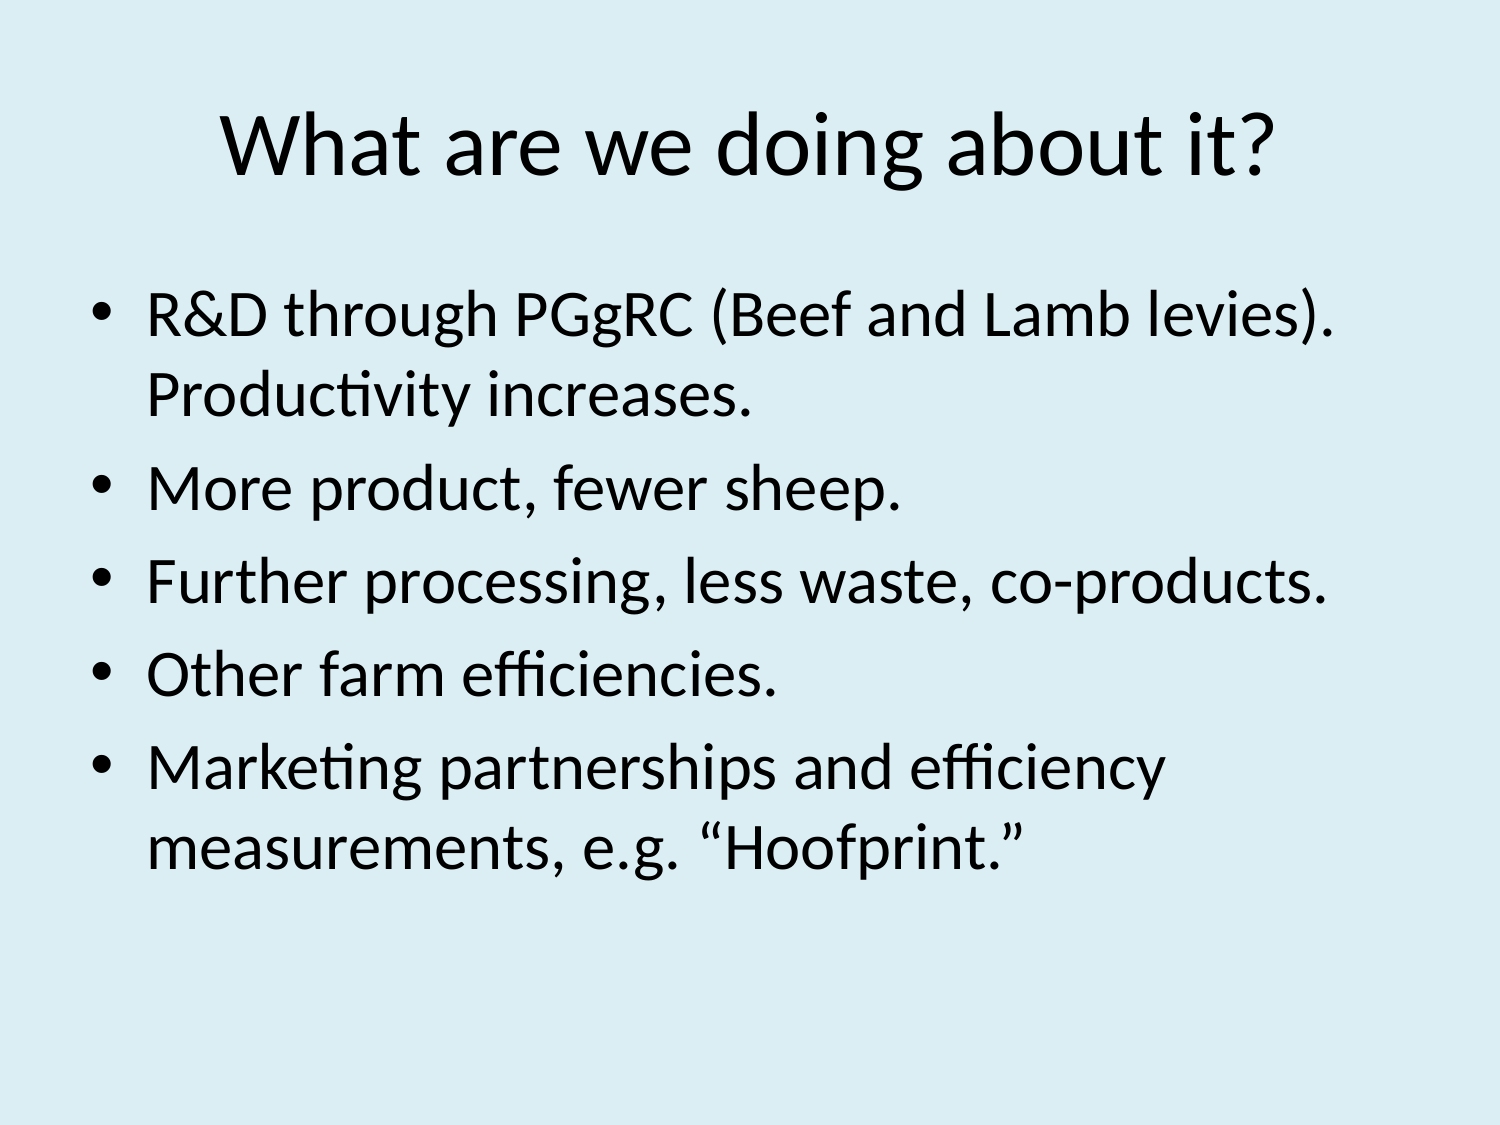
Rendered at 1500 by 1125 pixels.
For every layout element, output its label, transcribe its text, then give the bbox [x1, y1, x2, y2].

title What are we doing about it? [75, 45, 1425, 233]
list R&D through PGgRC (Beef and Lamb levies). Productivity increases. More product, fewer sheep. Further processing, less waste, co-products. Other farm efficiencies. Marketing partnerships and efficiency measurements, e.g. “Hoofprint.” [75, 262, 1425, 1005]
